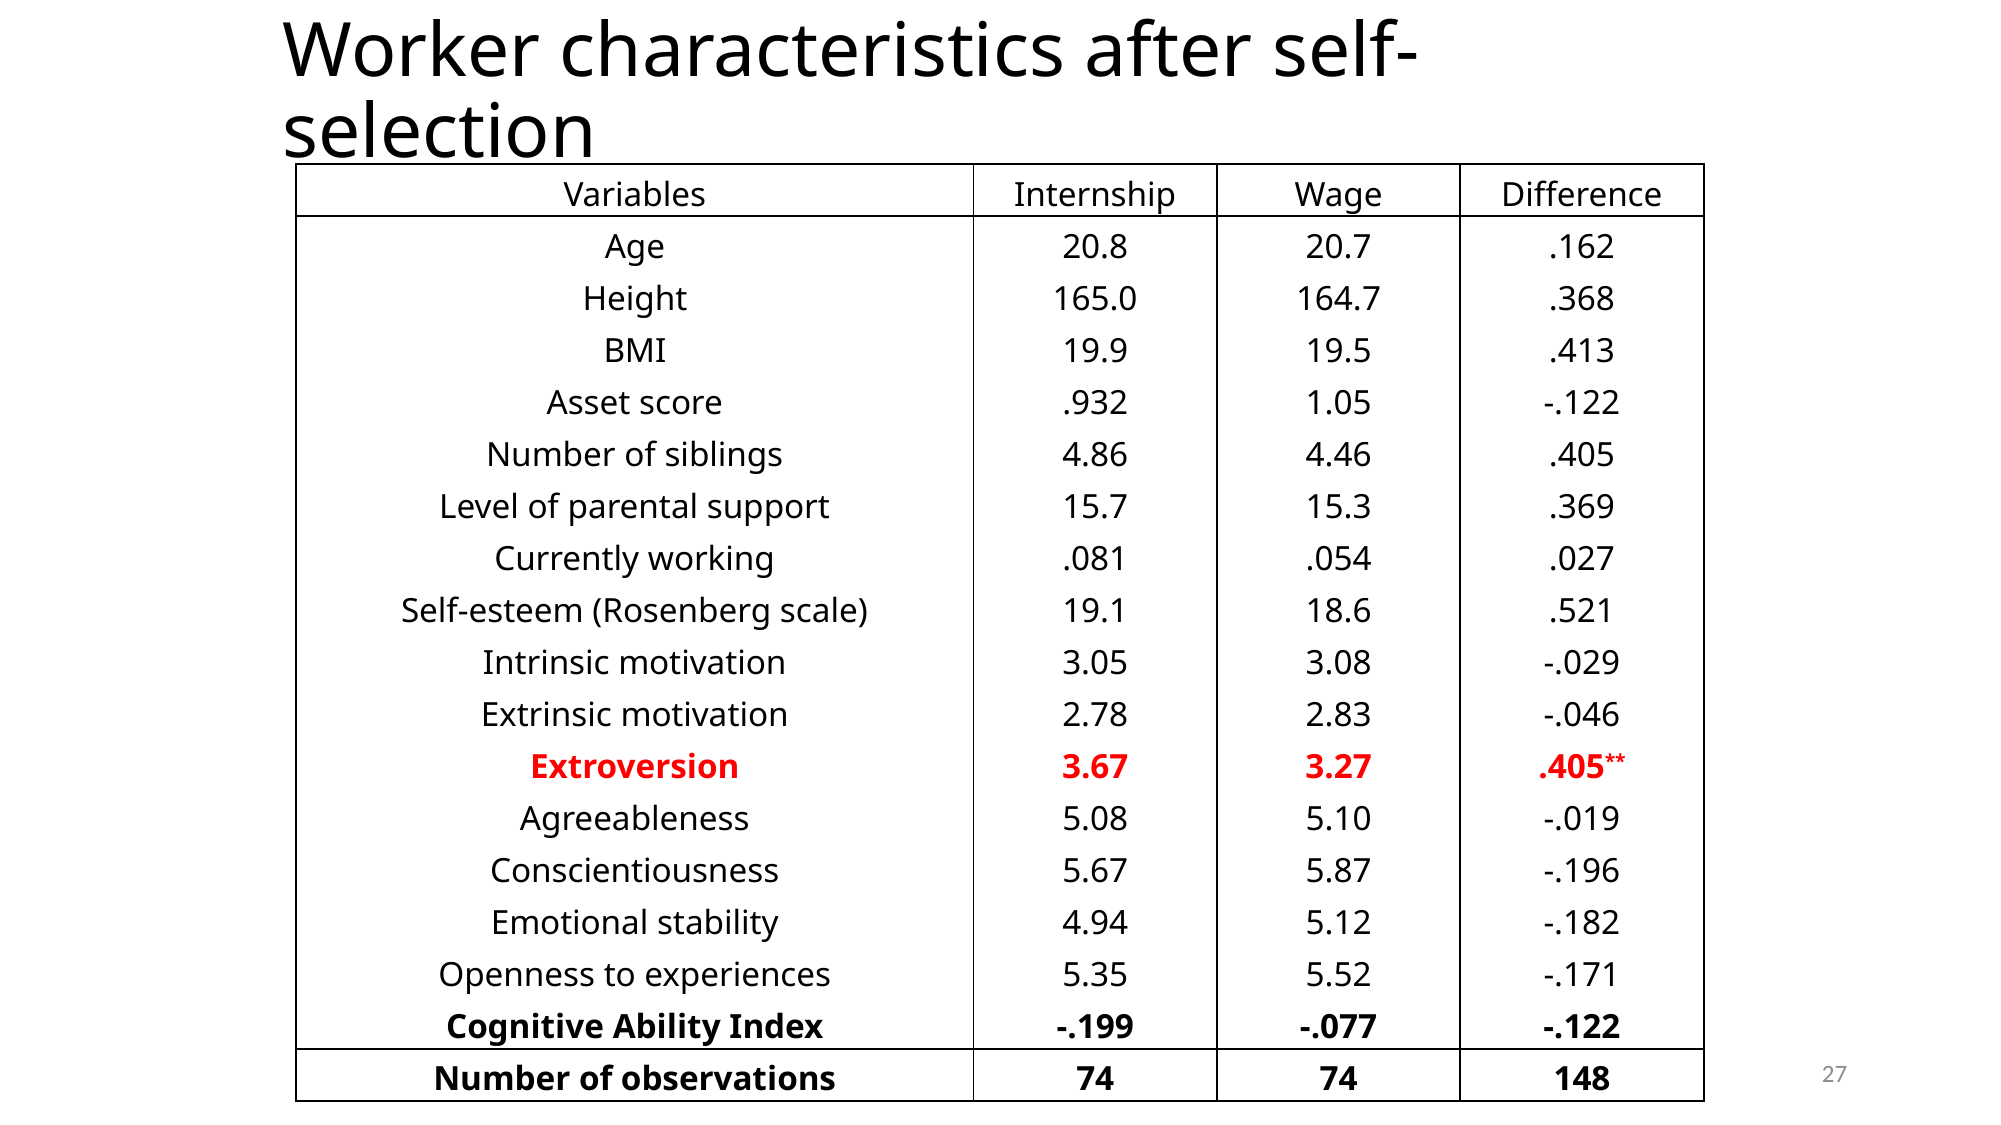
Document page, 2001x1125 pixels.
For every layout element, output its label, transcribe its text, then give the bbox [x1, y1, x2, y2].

table_cell 5.67 [974, 841, 1216, 893]
table_cell 3.08 [1218, 632, 1459, 684]
table_cell .369 [1461, 476, 1703, 528]
table_cell 5.87 [1218, 841, 1459, 893]
table_cell Openness to experiences [297, 945, 973, 997]
table_cell 74 [1218, 1050, 1459, 1100]
table_cell Cognitive Ability Index [297, 997, 973, 1048]
table_cell 1.05 [1218, 372, 1459, 424]
table_cell 19.1 [974, 580, 1216, 632]
table_cell .162 [1461, 217, 1703, 268]
table_cell .405** [1461, 736, 1703, 789]
table_cell 3.27 [1218, 736, 1459, 789]
table_cell 5.12 [1218, 893, 1459, 945]
table_cell Number of observations [297, 1050, 973, 1100]
table_cell 18.6 [1218, 580, 1459, 632]
table_cell .413 [1461, 320, 1703, 372]
table_cell Intrinsic motivation [297, 632, 973, 684]
table_cell 4.46 [1218, 424, 1459, 476]
table_cell .521 [1461, 580, 1703, 632]
table_cell 2.78 [974, 684, 1216, 736]
table_header Variables [297, 165, 973, 215]
table_cell 5.08 [974, 789, 1216, 841]
table_cell 74 [974, 1050, 1216, 1100]
table_cell 3.67 [974, 736, 1216, 789]
table_cell Asset score [297, 372, 973, 424]
table_cell .368 [1461, 268, 1703, 320]
table_cell -.122 [1461, 997, 1703, 1048]
table_cell -.019 [1461, 789, 1703, 841]
table_cell Self-esteem (Rosenberg scale) [297, 580, 973, 632]
table_cell Conscientiousness [297, 841, 973, 893]
table_cell 19.5 [1218, 320, 1459, 372]
table_cell 2.83 [1218, 684, 1459, 736]
table_cell BMI [297, 320, 973, 372]
table_cell -.046 [1461, 684, 1703, 736]
table_header Internship [974, 165, 1216, 215]
table_cell 20.7 [1218, 217, 1459, 268]
table_header Difference [1461, 165, 1703, 215]
table_cell 5.52 [1218, 945, 1459, 997]
table_cell -.199 [974, 997, 1216, 1048]
table_cell .081 [974, 528, 1216, 580]
table_cell Number of siblings [297, 424, 973, 476]
table_cell -.171 [1461, 945, 1703, 997]
table_cell -.029 [1461, 632, 1703, 684]
table_cell Extroversion [297, 736, 973, 789]
table_cell 4.94 [974, 893, 1216, 945]
table_cell 164.7 [1218, 268, 1459, 320]
table_cell 4.86 [974, 424, 1216, 476]
table_cell Extrinsic motivation [297, 684, 973, 736]
table_cell .054 [1218, 528, 1459, 580]
table_cell Level of parental support [297, 476, 973, 528]
table_cell 5.35 [974, 945, 1216, 997]
table_cell Currently working [297, 528, 973, 580]
table_cell Age [297, 217, 973, 268]
table_cell .932 [974, 372, 1216, 424]
table_cell -.196 [1461, 841, 1703, 893]
table_cell 20.8 [974, 217, 1216, 268]
table_cell .405 [1461, 424, 1703, 476]
table_cell Emotional stability [297, 893, 973, 945]
slide_number 27 [1412, 1042, 1863, 1103]
table_cell 15.7 [974, 476, 1216, 528]
table_header Wage [1218, 165, 1459, 215]
table_cell -.182 [1461, 893, 1703, 945]
table_cell 15.3 [1218, 476, 1459, 528]
table_cell 5.10 [1218, 789, 1459, 841]
table_cell 165.0 [974, 268, 1216, 320]
table_cell Agreeableness [297, 789, 973, 841]
table_cell Height [297, 268, 973, 320]
title Worker characteristics after self-selection [267, 0, 1721, 187]
table_cell -.122 [1461, 372, 1703, 424]
table_cell -.077 [1218, 997, 1459, 1048]
table_cell .027 [1461, 528, 1703, 580]
table_cell 19.9 [974, 320, 1216, 372]
table_cell 3.05 [974, 632, 1216, 684]
table_cell 148 [1461, 1050, 1703, 1100]
